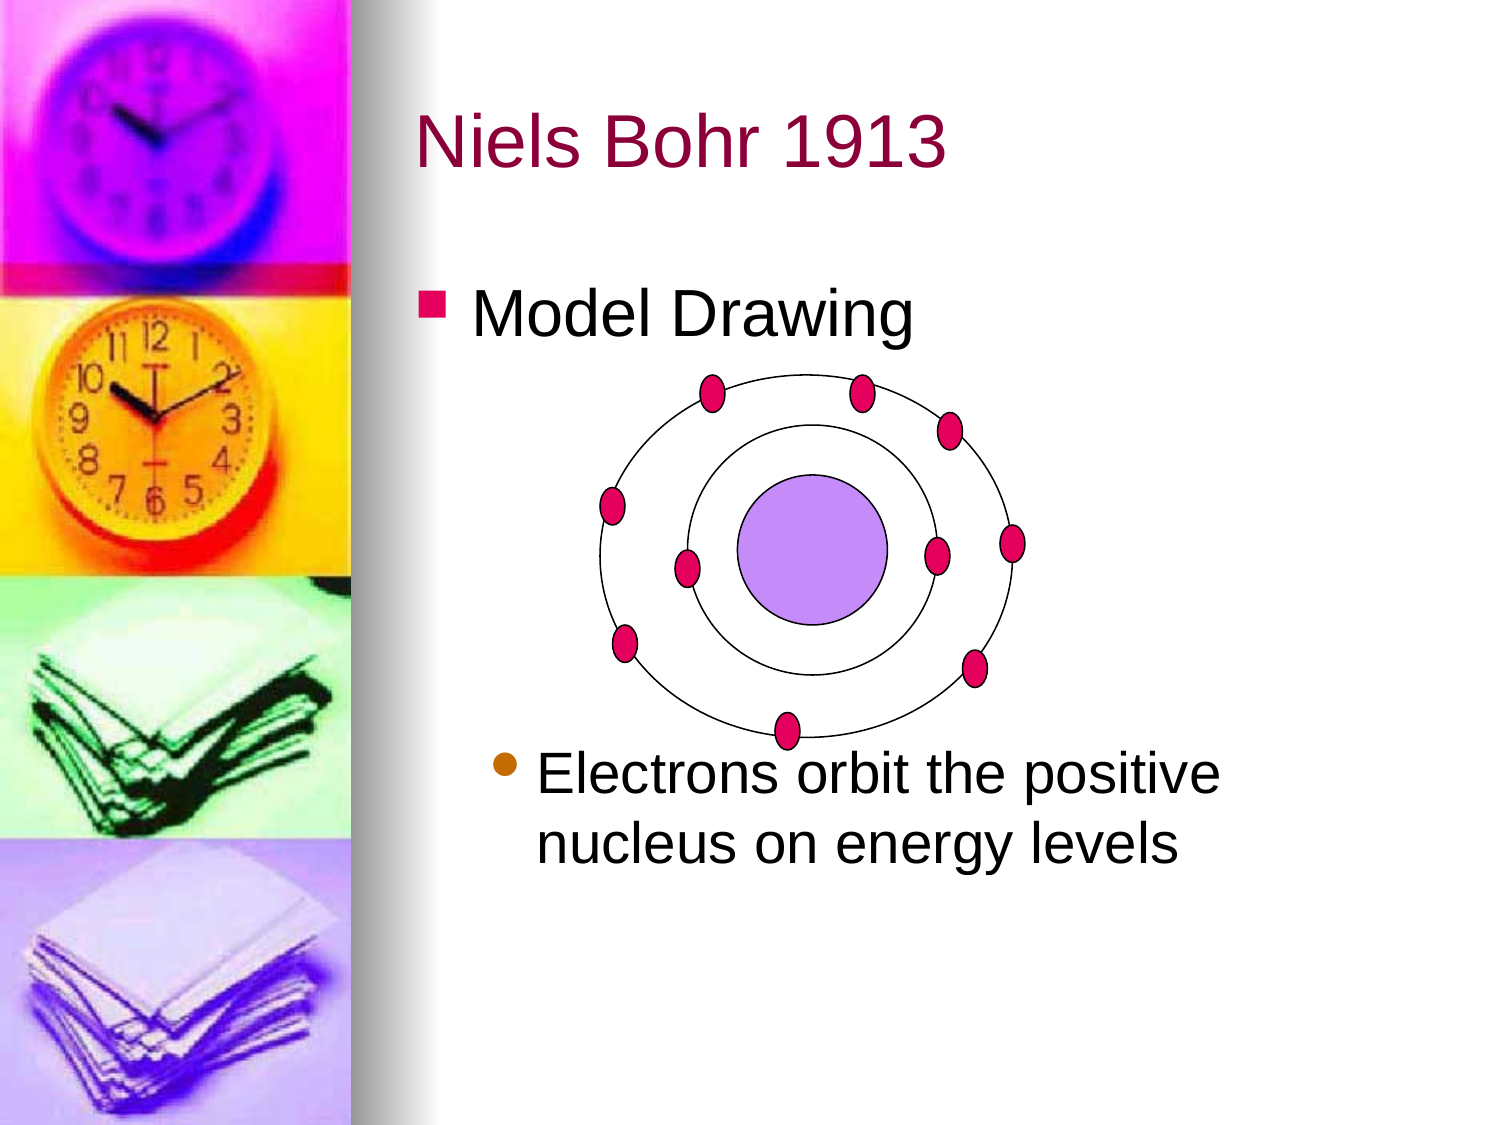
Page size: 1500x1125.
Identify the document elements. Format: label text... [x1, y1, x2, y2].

text_box [600, 487, 625, 526]
list Model Drawing Electrons orbit the positive nucleus on energy levels [399, 262, 1451, 1001]
text_box [962, 650, 988, 688]
text_box [612, 624, 638, 663]
text_box [937, 412, 963, 451]
text_box [675, 549, 700, 588]
text_box [774, 712, 800, 751]
text_box [999, 525, 1025, 563]
text_box [699, 375, 725, 413]
title Niels Bohr 1913 [399, 37, 1451, 238]
picture [0, 0, 351, 1125]
text_box [600, 374, 1013, 738]
text_box [849, 375, 875, 413]
text_box [924, 537, 950, 576]
